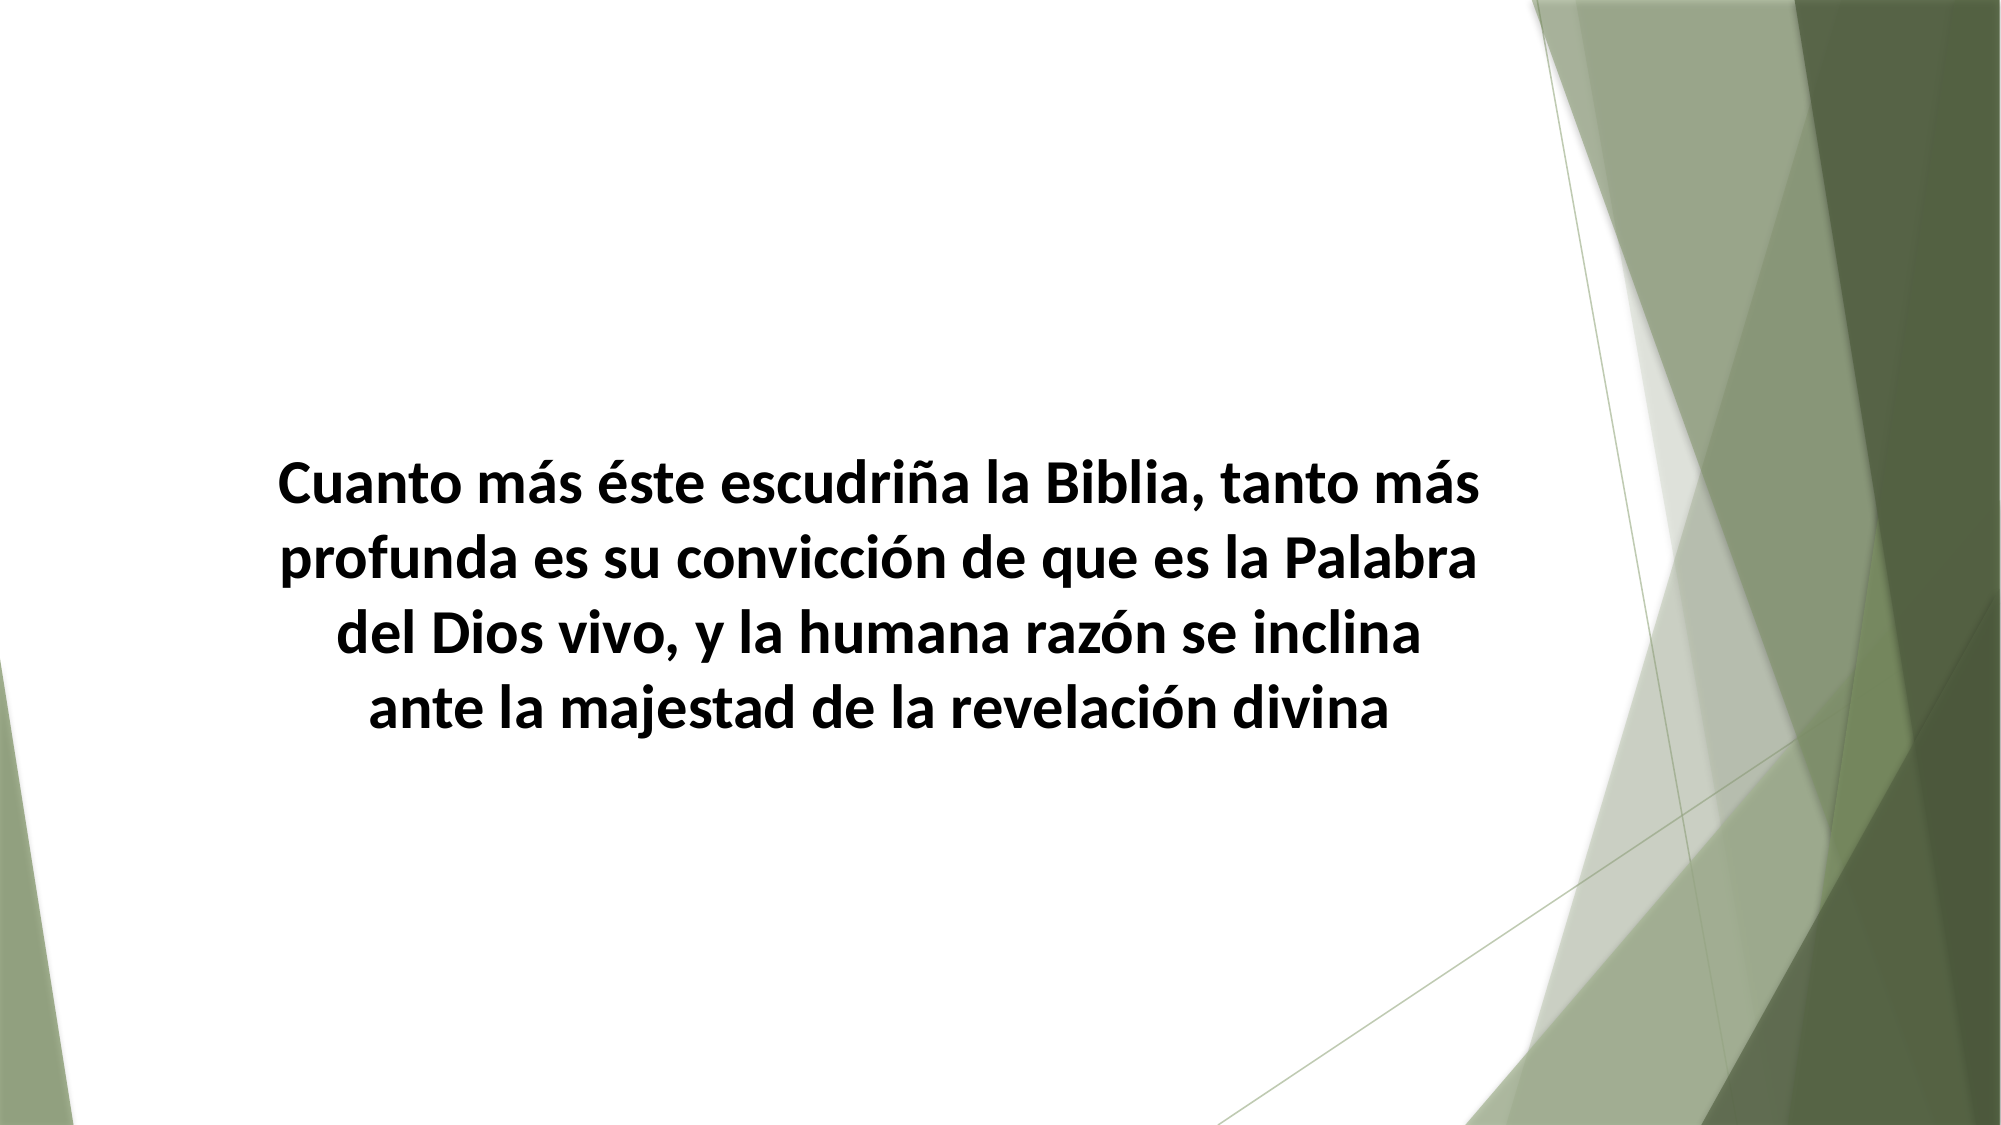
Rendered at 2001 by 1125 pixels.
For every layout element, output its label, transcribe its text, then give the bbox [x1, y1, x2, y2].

text_box Cuanto más éste escudriña la Biblia, tanto más profunda es su convicción de que es la Palabra del Dios vivo, y la humana razón se inclina ante la majestad de la revelación divina [257, 433, 1503, 749]
